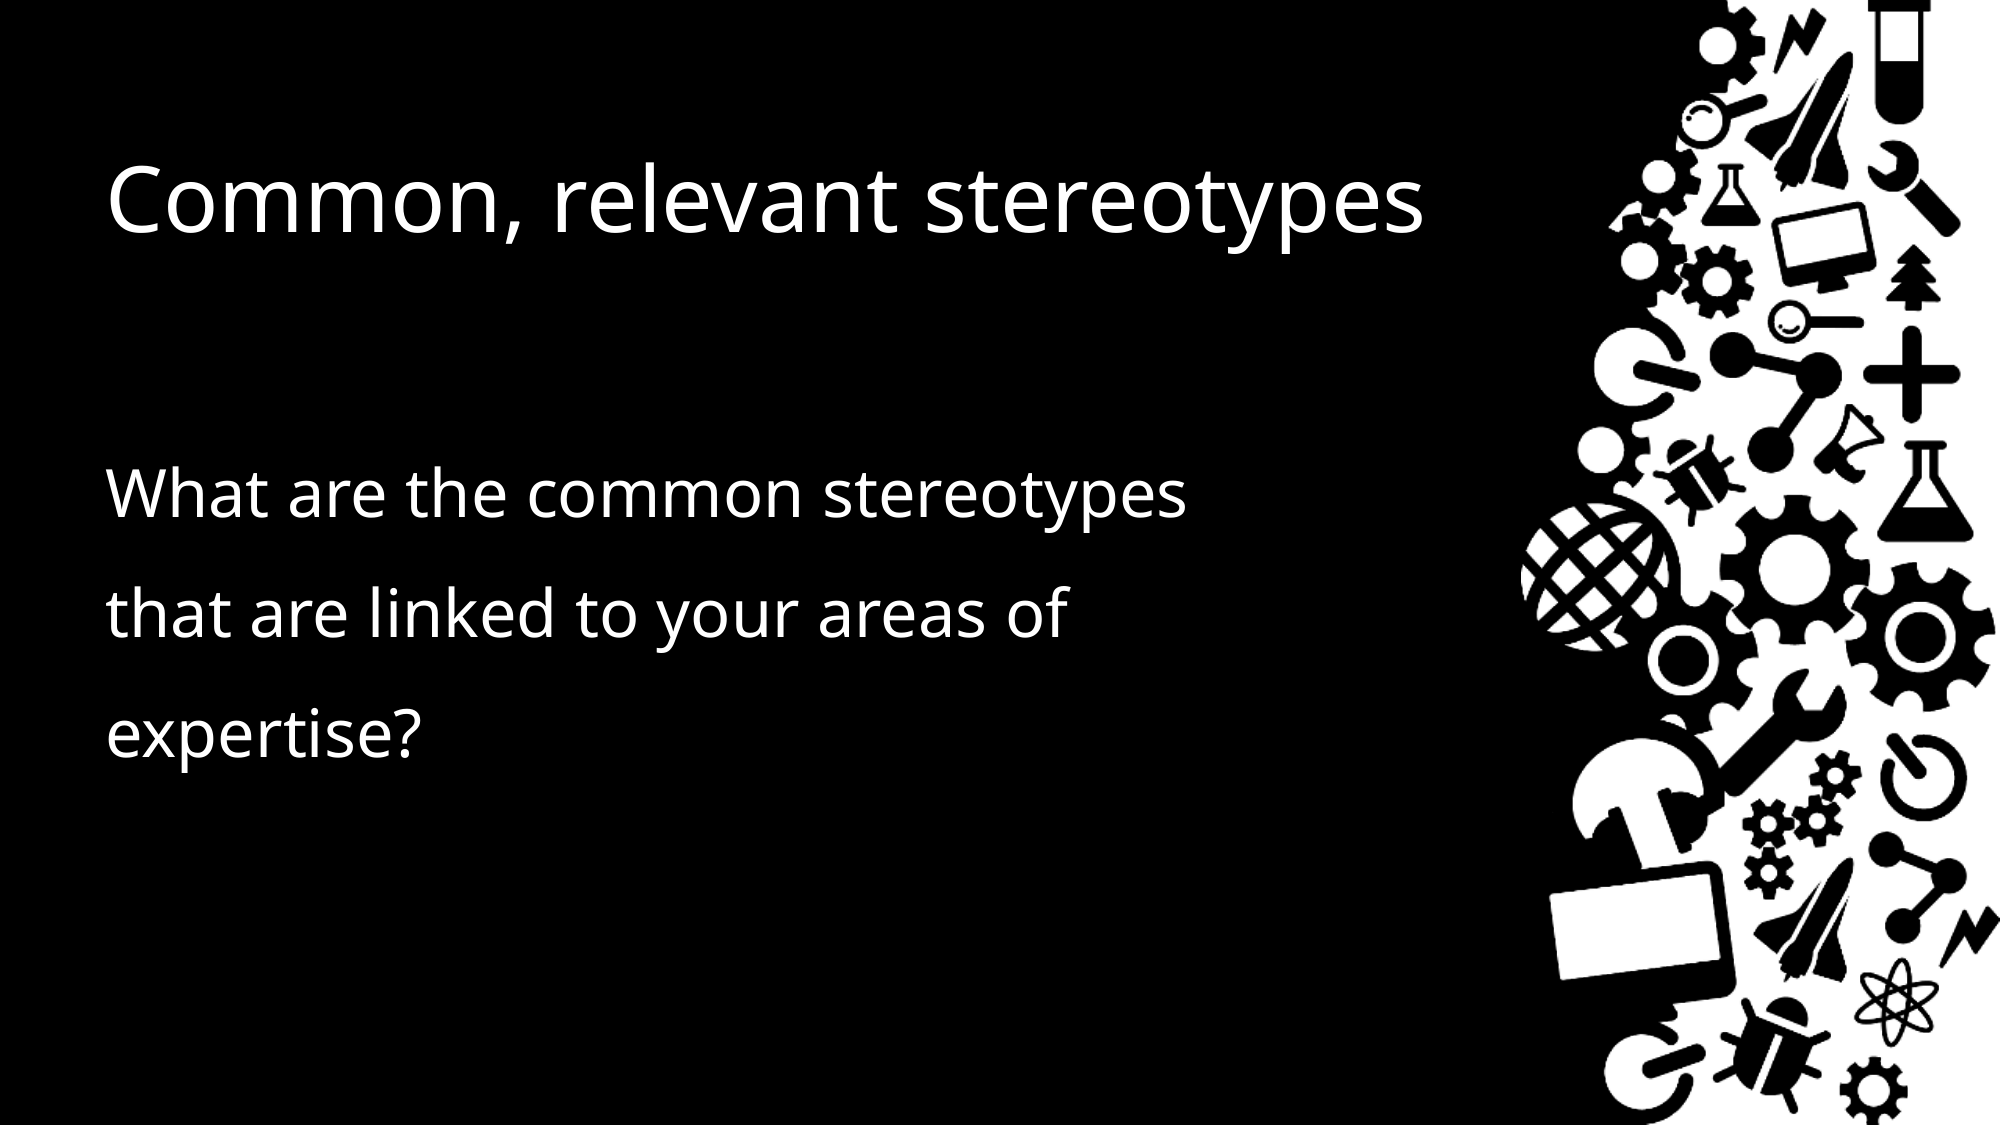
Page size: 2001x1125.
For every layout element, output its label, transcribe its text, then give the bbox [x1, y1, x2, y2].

picture [1521, 0, 2000, 1125]
title Common, relevant stereotypes [90, 59, 1508, 278]
list What are the common stereotypes that are linked to your areas of expertise? [90, 403, 1307, 784]
